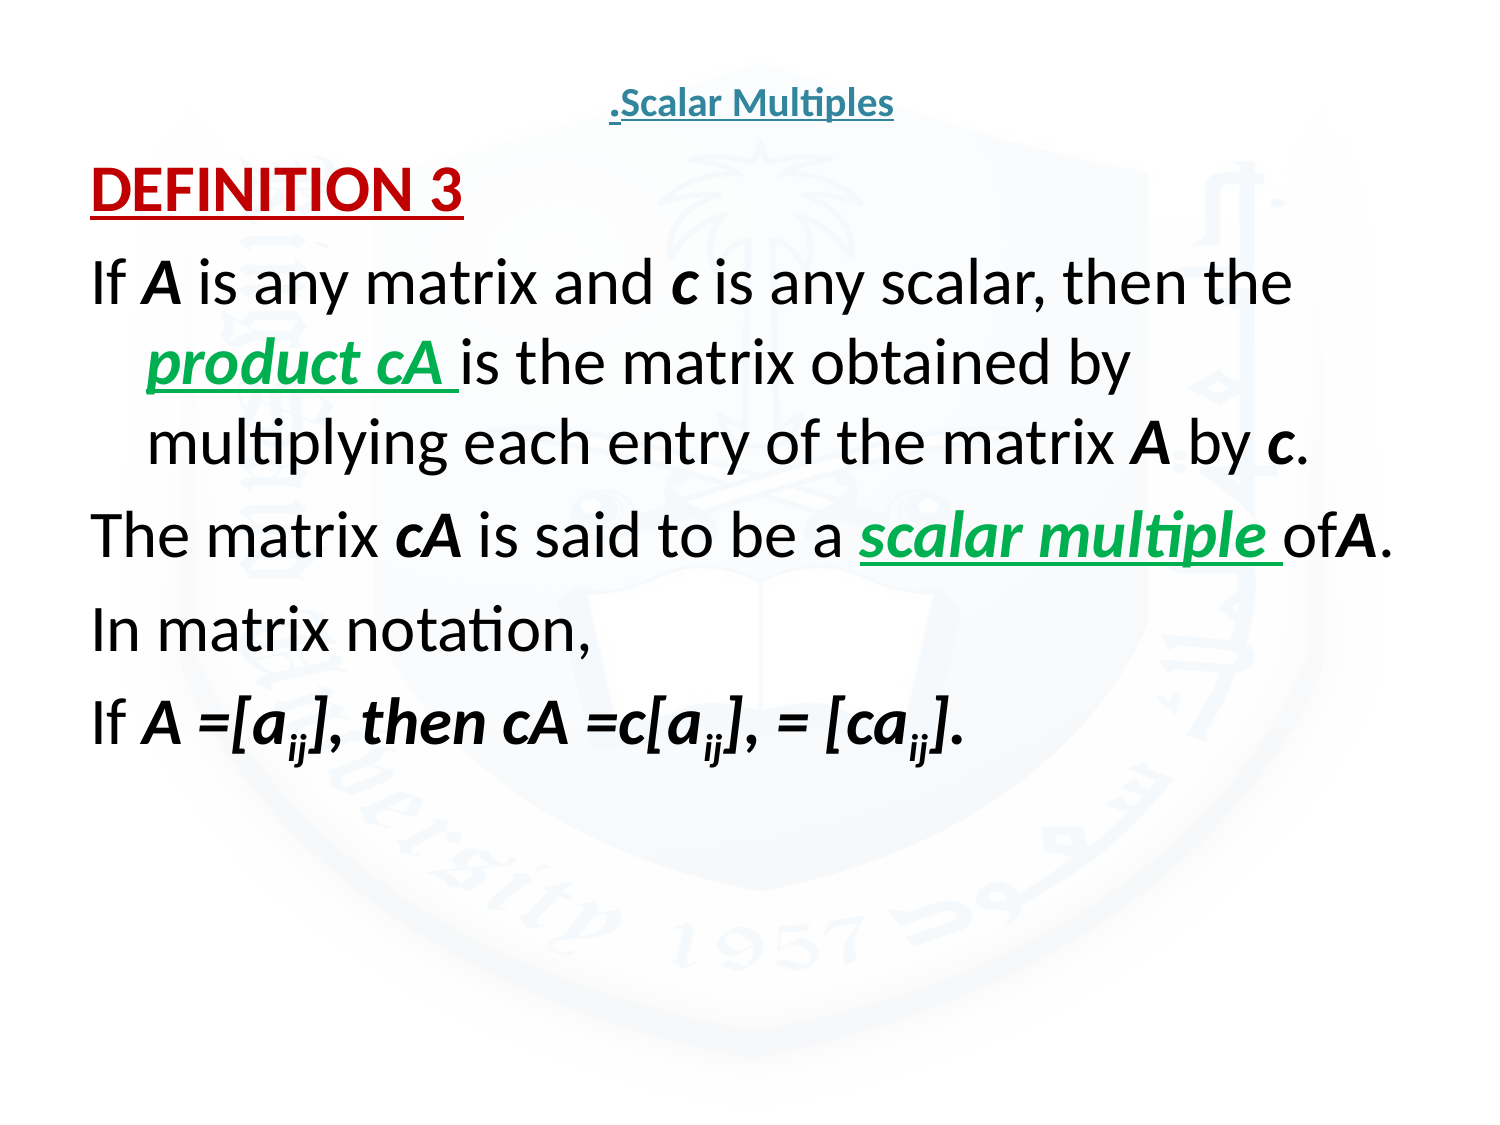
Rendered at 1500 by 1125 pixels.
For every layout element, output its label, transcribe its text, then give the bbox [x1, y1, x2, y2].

list DEFINITION 3 If A is any matrix and c is any scalar, then the product cA is the matrix obtained by multiplying each entry of the matrix A by c. The matrix cA is said to be a scalar multiple ofA. In matrix notation, If A =[aij], then cA =c[aij], = [caij]. [75, 137, 1425, 1005]
title Scalar Multiples. [76, 66, 1427, 183]
